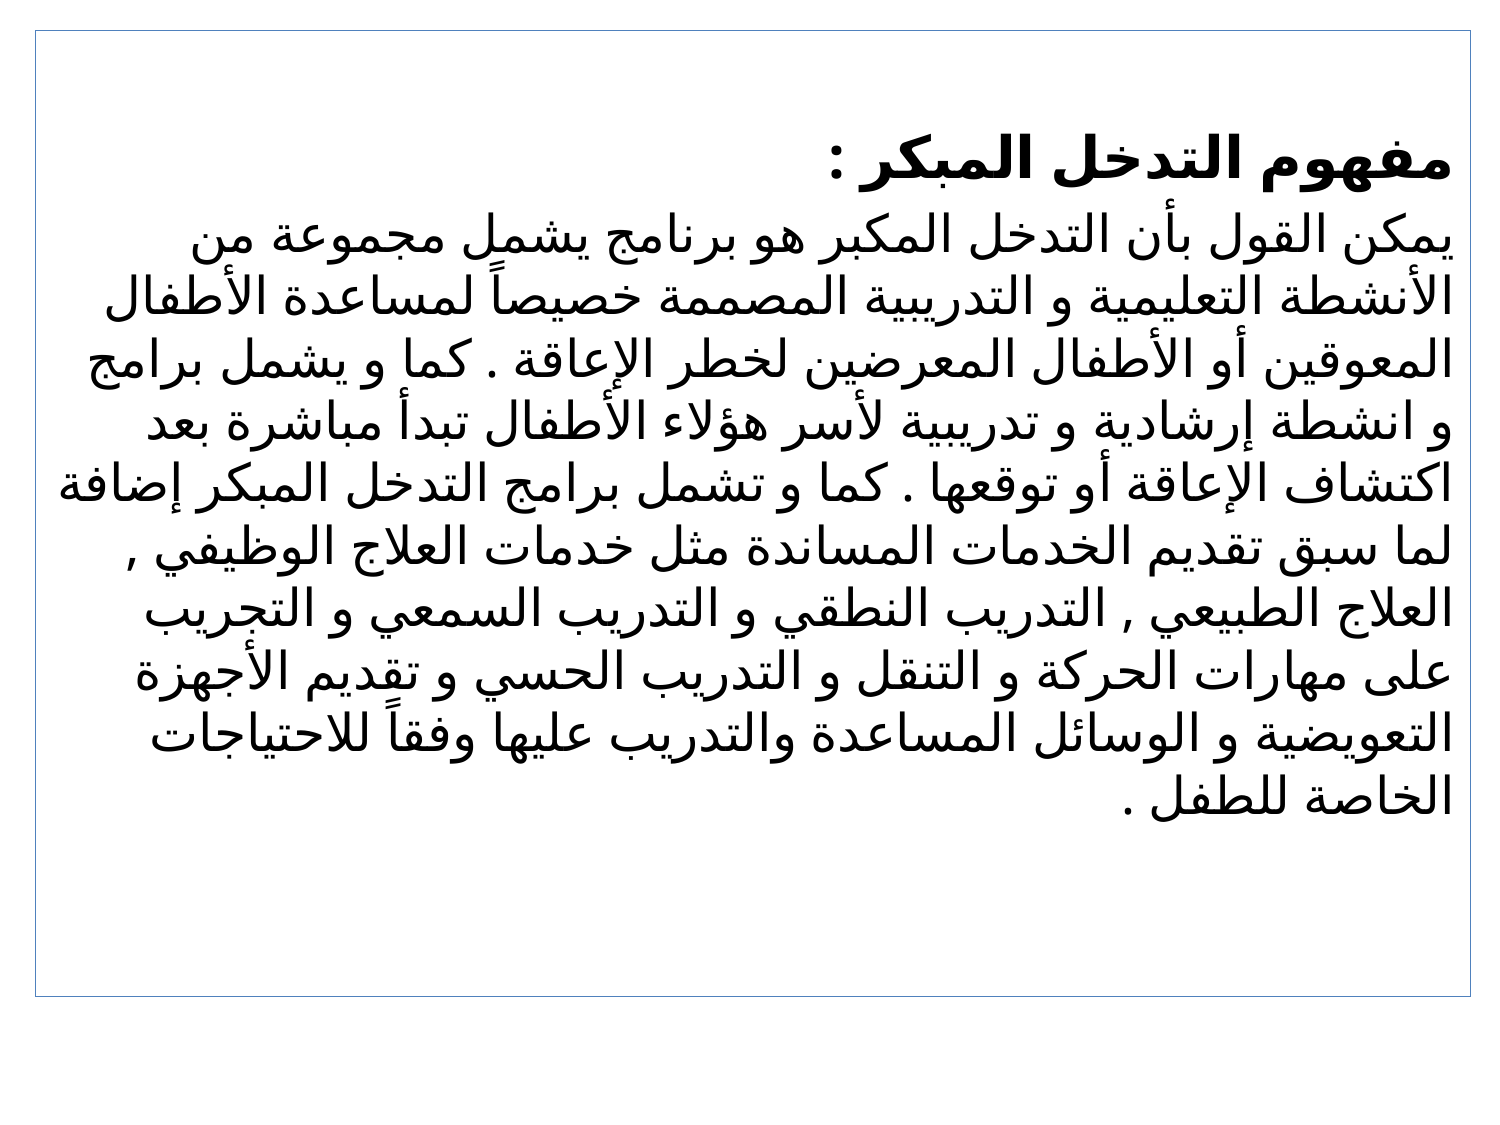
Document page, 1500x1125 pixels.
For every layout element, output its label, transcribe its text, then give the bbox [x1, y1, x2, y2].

list مفهوم التدخل المبكر : يمكن القول بأن التدخل المكبر هو برنامج يشمل مجموعة من الأنشطة التعليمية و التدريبية المصممة خصيصاً لمساعدة الأطفال المعوقين أو الأطفال المعرضين لخطر الإعاقة . كما و يشمل برامج و انشطة إرشادية و تدريبية لأسر هؤلاء الأطفال تبدأ مباشرة بعد اكتشاف الإعاقة أو توقعها . كما و تشمل برامج التدخل المبكر إضافة لما سبق تقديم الخدمات المساندة مثل خدمات العلاج الوظيفي , العلاج الطبيعي , التدريب النطقي و التدريب السمعي و التجريب على مهارات الحركة و التنقل و التدريب الحسي و تقديم الأجهزة التعويضية و الوسائل المساعدة والتدريب عليها وفقاً للاحتياجات الخاصة للطفل . [35, 30, 1471, 997]
